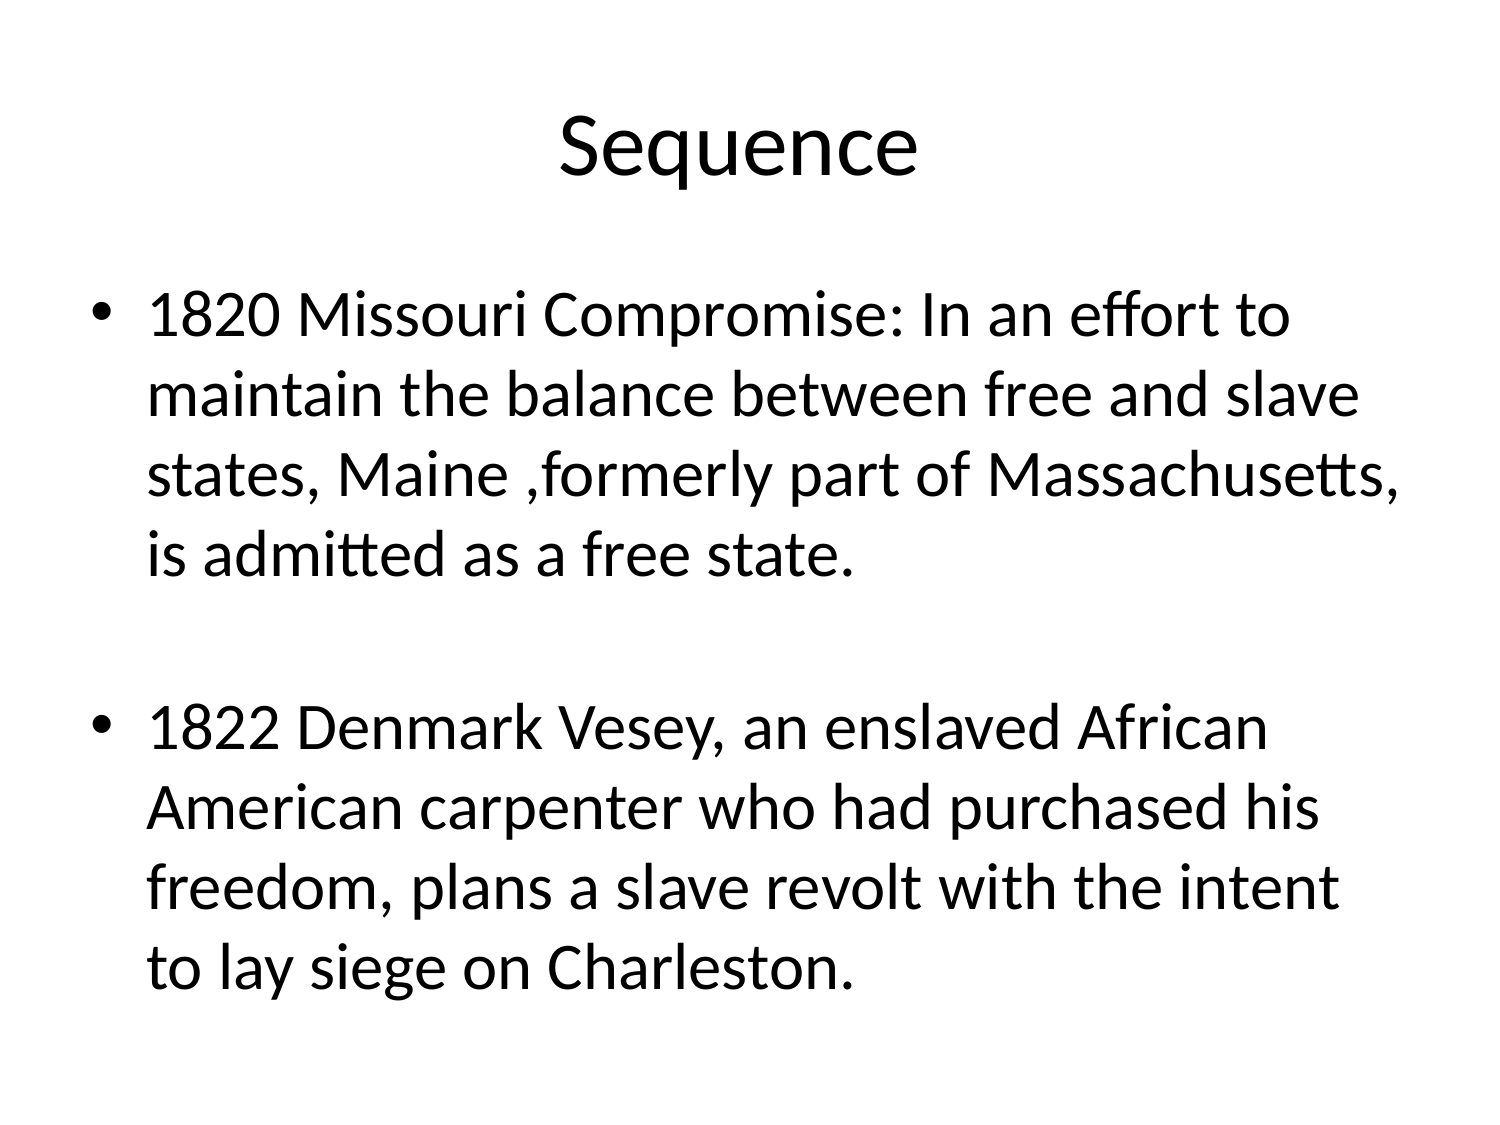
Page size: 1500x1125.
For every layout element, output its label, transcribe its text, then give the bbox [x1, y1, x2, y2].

list 1820 Missouri Compromise: In an effort to maintain the balance between free and slave states, Maine ,formerly part of Massachusetts, is admitted as a free state. 1822 Denmark Vesey, an enslaved African American carpenter who had purchased his freedom, plans a slave revolt with the intent to lay siege on Charleston. [75, 262, 1425, 1088]
title Sequence [75, 45, 1425, 233]
